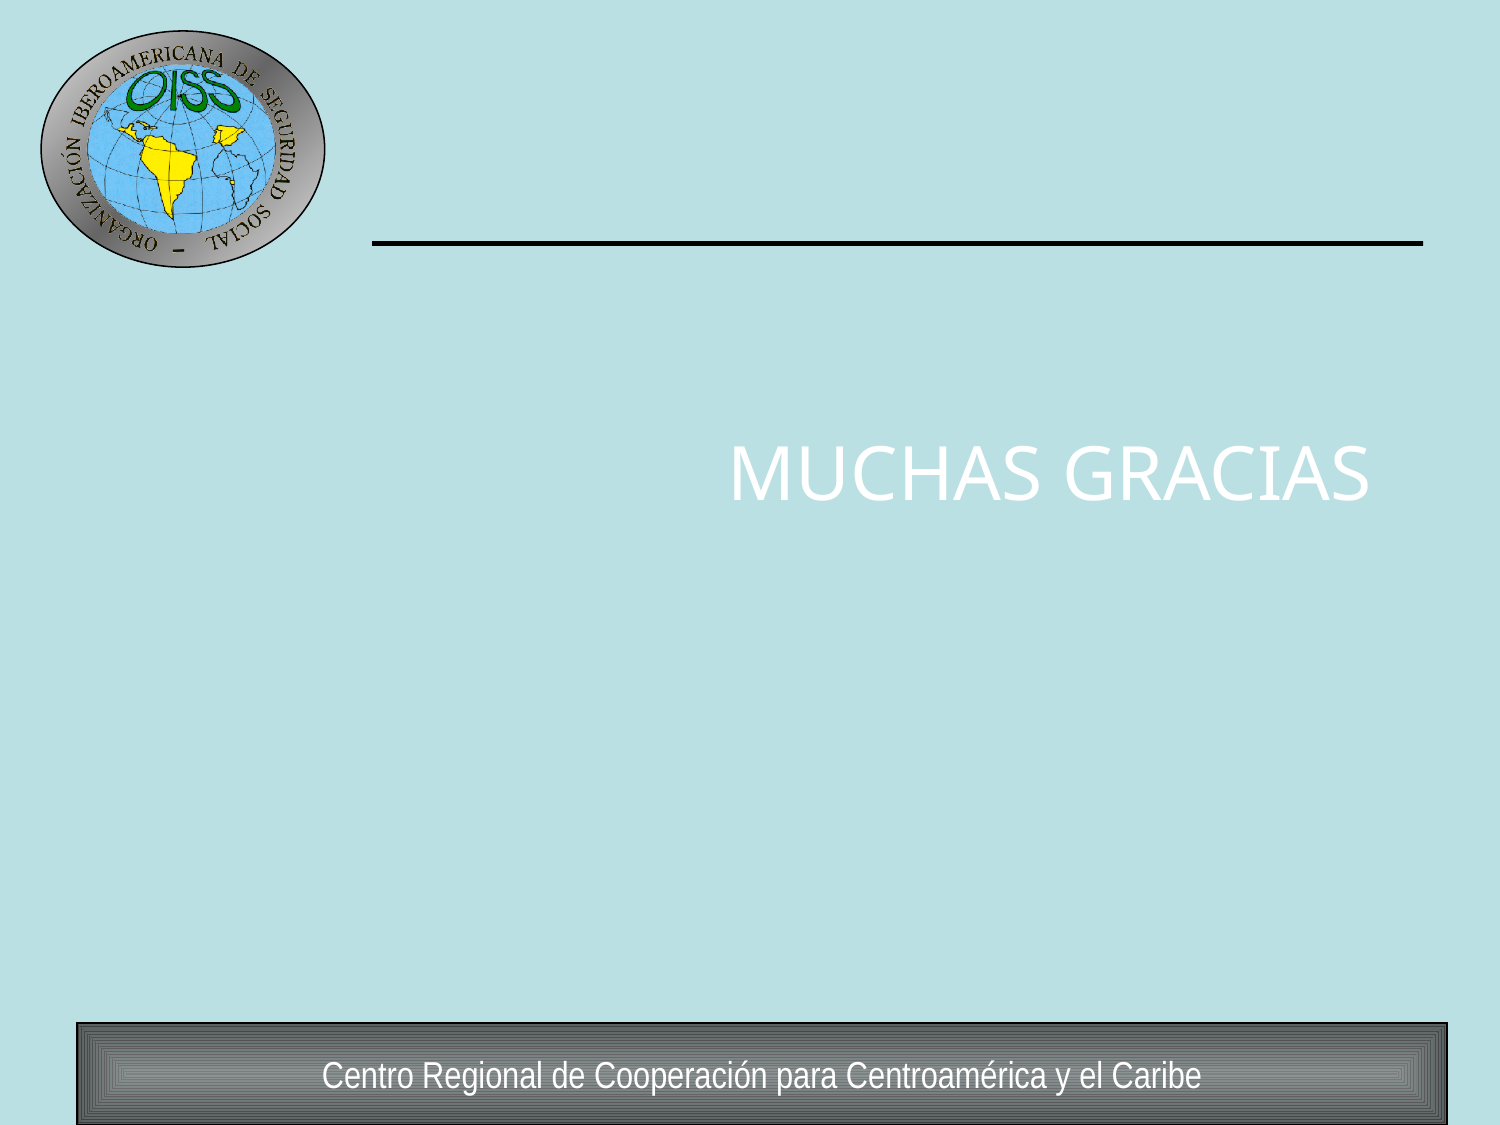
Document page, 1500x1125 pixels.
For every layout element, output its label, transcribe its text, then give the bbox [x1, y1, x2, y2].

picture [53, 42, 302, 263]
title MUCHAS GRACIAS [112, 349, 1388, 591]
